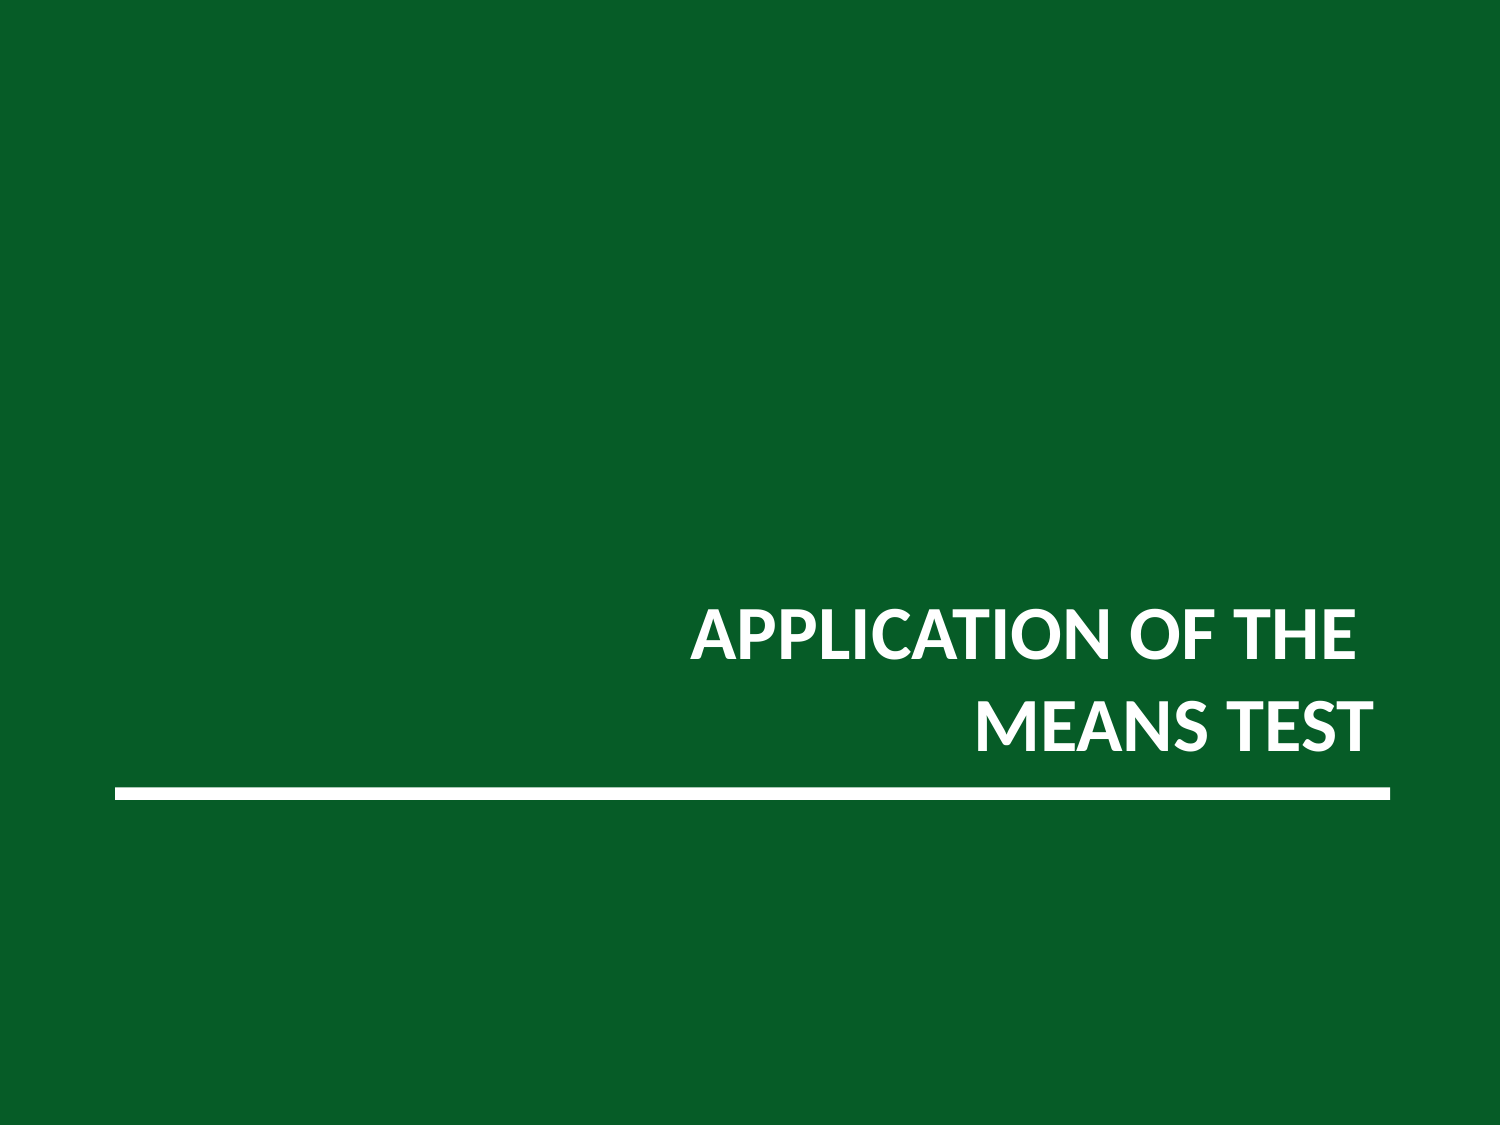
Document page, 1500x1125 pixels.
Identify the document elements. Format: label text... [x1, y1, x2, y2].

title Application of the Means Test [118, 575, 1391, 775]
